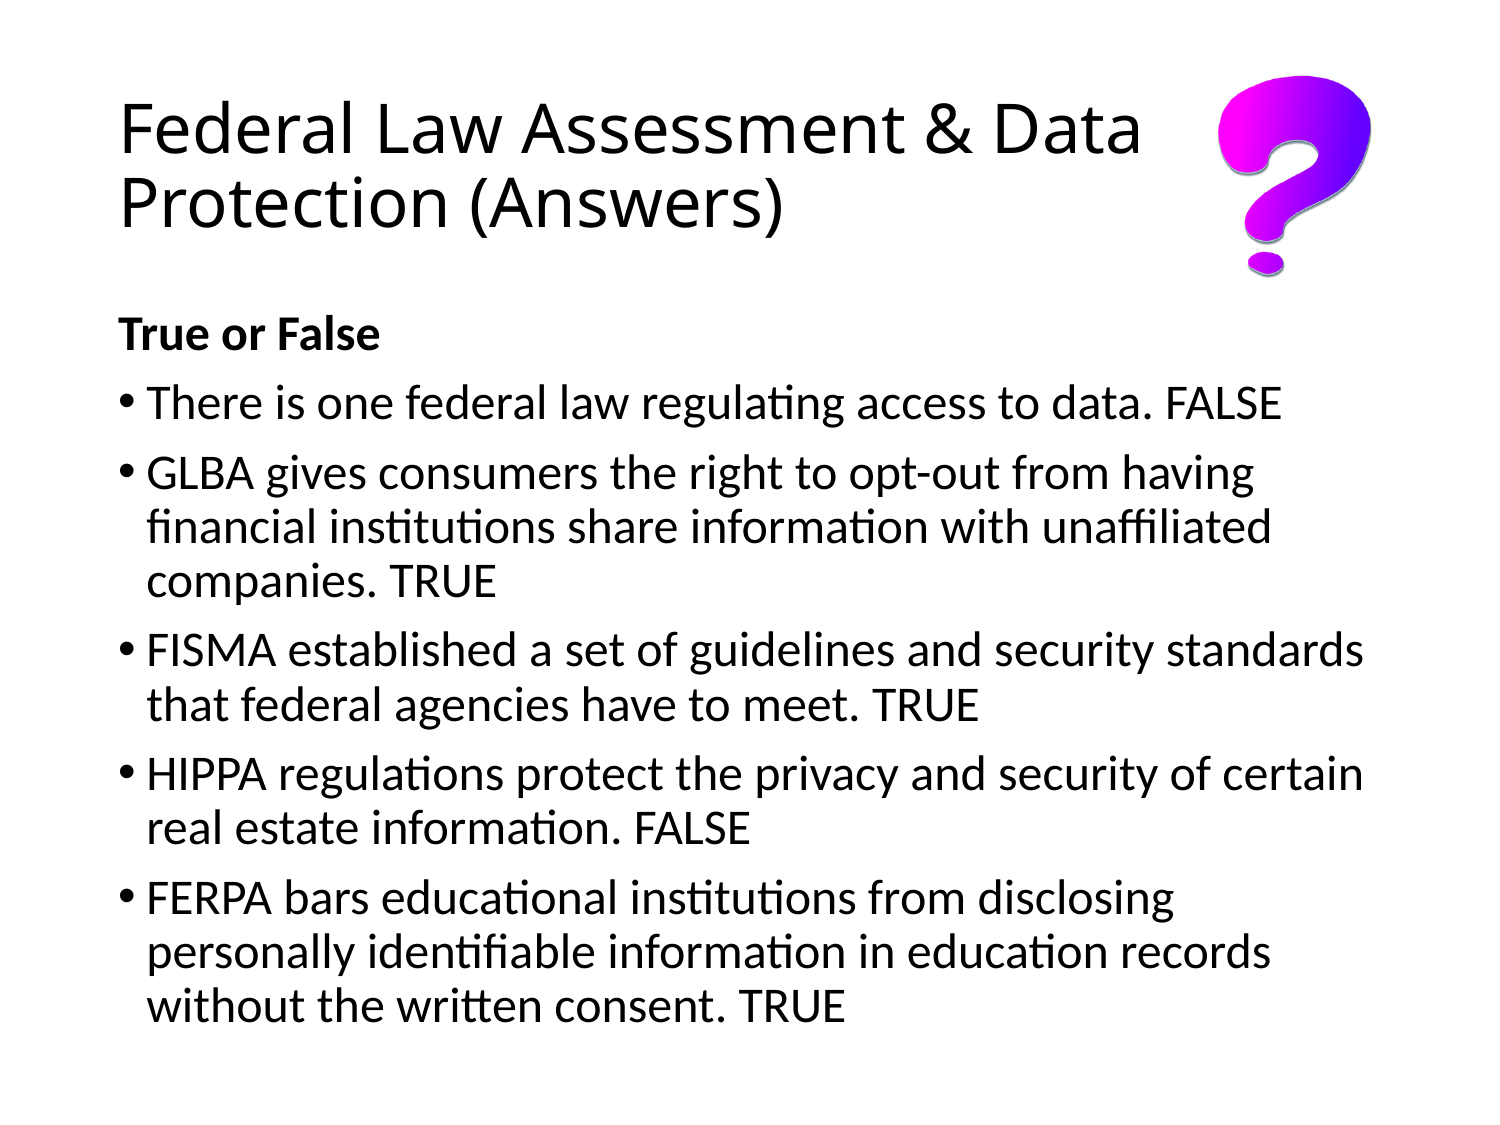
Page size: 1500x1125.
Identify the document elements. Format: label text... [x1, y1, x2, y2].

list True or False There is one federal law regulating access to data. FALSE GLBA gives consumers the right to opt-out from having financial institutions share information with unaffiliated companies. TRUE FISMA established a set of guidelines and security standards that federal agencies have to meet. TRUE HIPPA regulations protect the privacy and security of certain real estate information. FALSE FERPA bars educational institutions from disclosing personally identifiable information in education records without the written consent. TRUE [102, 299, 1398, 1014]
title Federal Law Assessment & Data Protection (Answers) [102, 59, 1179, 278]
picture [1179, 59, 1397, 278]
